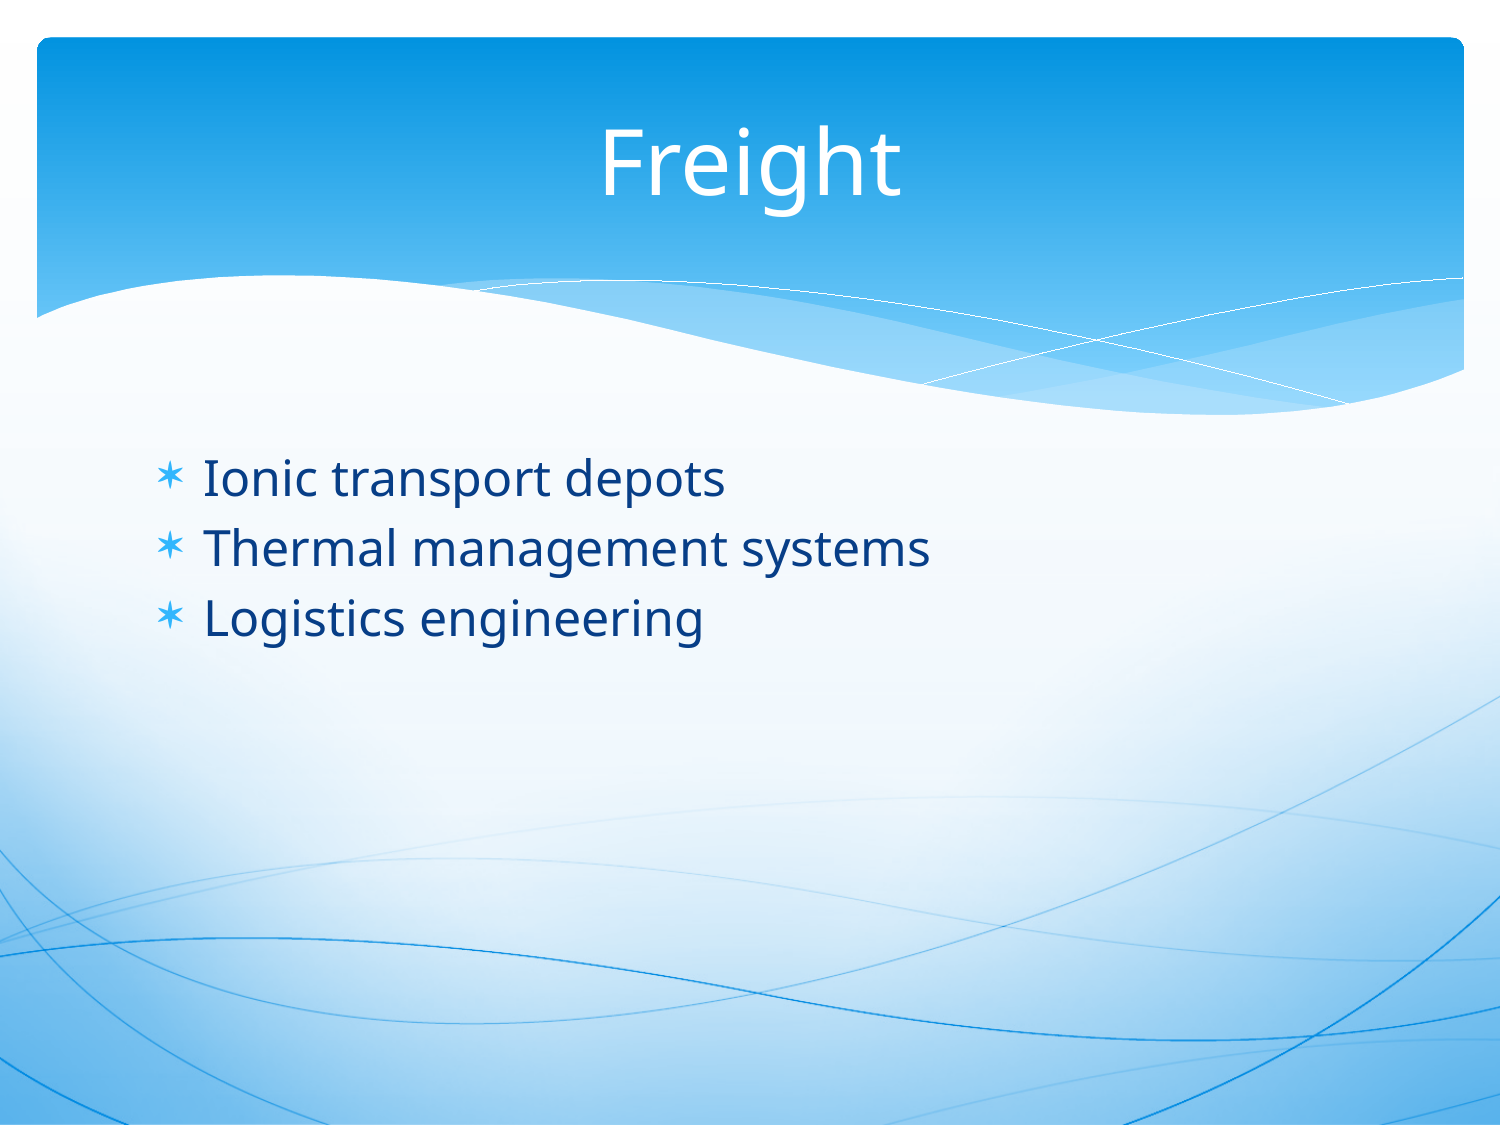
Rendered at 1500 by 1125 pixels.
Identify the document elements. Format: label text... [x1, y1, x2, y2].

list Ionic transport depots Thermal management systems Logistics engineering [143, 438, 1359, 1005]
title Freight [75, 55, 1425, 261]
